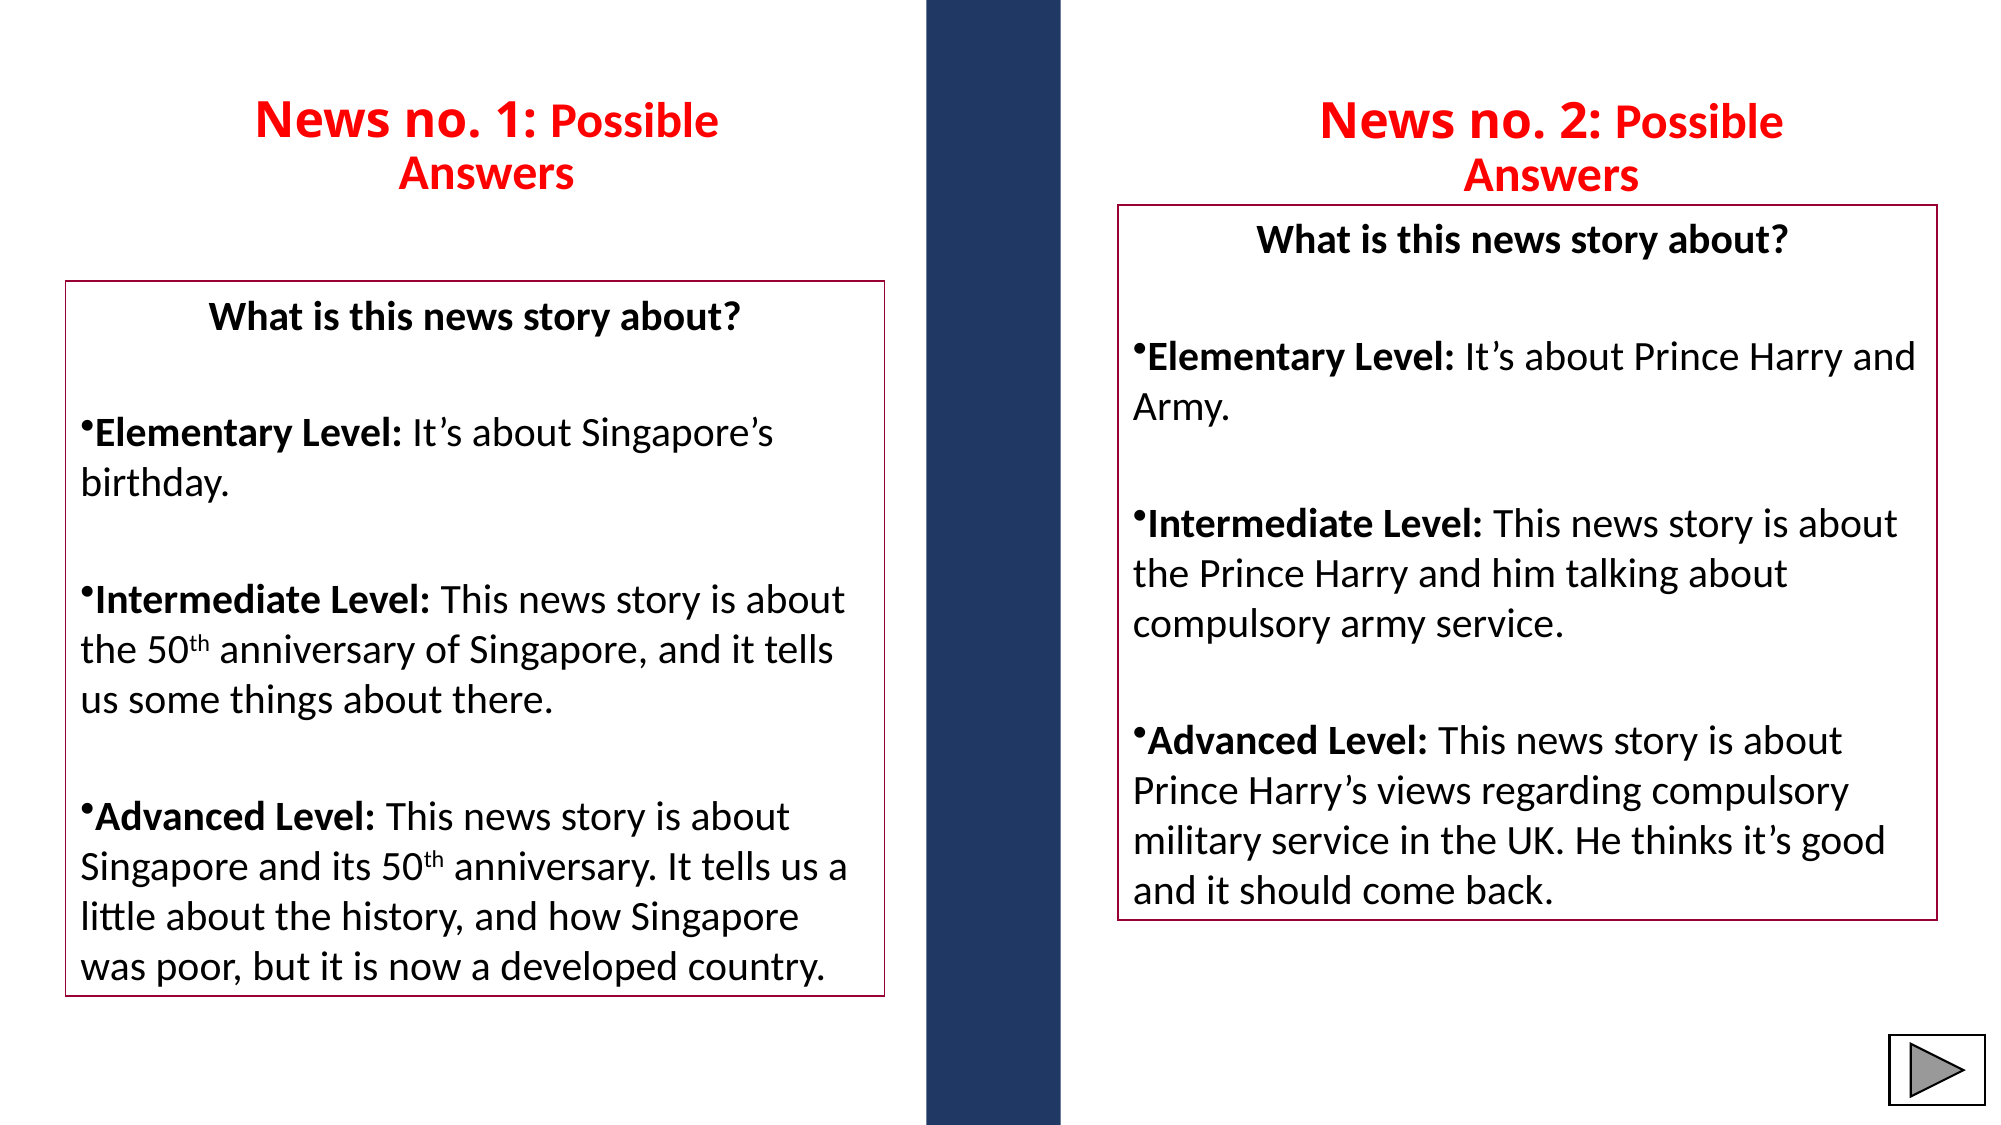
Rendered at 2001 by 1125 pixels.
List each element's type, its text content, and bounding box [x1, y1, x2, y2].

text_box [925, 0, 1062, 1125]
text_box What is this news story about? Elementary Level: It’s about Prince Harry and Army. Intermediate Level: This news story is about the Prince Harry and him talking about compulsory army service. Advanced Level: This news story is about Prince Harry’s views regarding compulsory military service in the UK. He thinks it’s good and it should come back. [1118, 204, 1938, 920]
text_box What is this news story about? Elementary Level: It’s about Singapore’s birthday. Intermediate Level: This news story is about the 50th anniversary of Singapore, and it tells us some things about there. Advanced Level: This news story is about Singapore and its 50th anniversary. It tells us a little about the history, and how Singapore was poor, but it is now a developed country. [65, 281, 885, 996]
table_header News no. 2: Possible Answers [1214, 78, 1889, 204]
text_box [1888, 1034, 1986, 1106]
table_header News no. 1: Possible Answers [149, 76, 825, 278]
